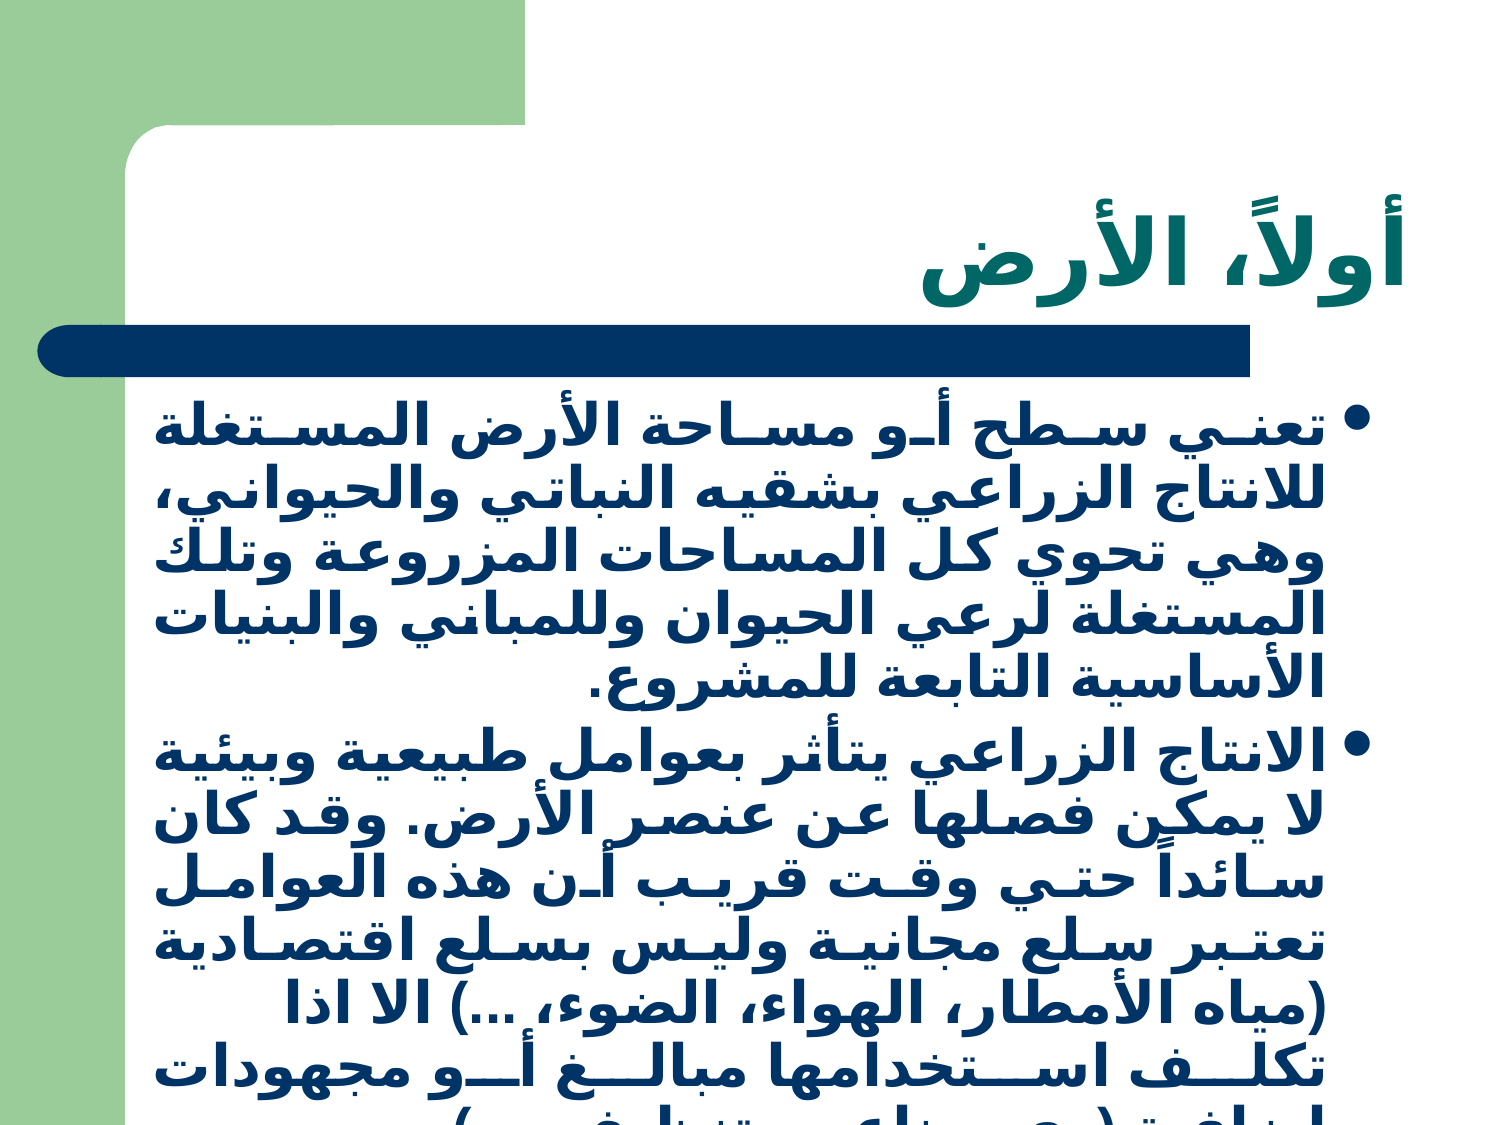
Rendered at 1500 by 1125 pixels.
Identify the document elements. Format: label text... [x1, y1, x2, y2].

list تعني سطح أو مساحة الأرض المستغلة للانتاج الزراعي بشقيه النباتي والحيواني، وهي تحوي كل المساحات المزروعة وتلك المستغلة لرعي الحيوان وللمباني والبنيات الأساسية التابعة للمشروع. الانتاج الزراعي يتأثر بعوامل طبيعية وبيئية لا يمكن فصلها عن عنصر الأرض. وقد كان سائداً حتي وقت قريب أن هذه العوامل تعتبر سلع مجانية وليس بسلع اقتصادية (مياه الأمطار، الهواء، الضوء، ...) الا اذا تكلف استخدامها مبالغ أو مجهودات اضافية (ري صناعي، تنظيف، ...). [137, 387, 1400, 999]
title أولاً، الأرض [124, 124, 1426, 313]
